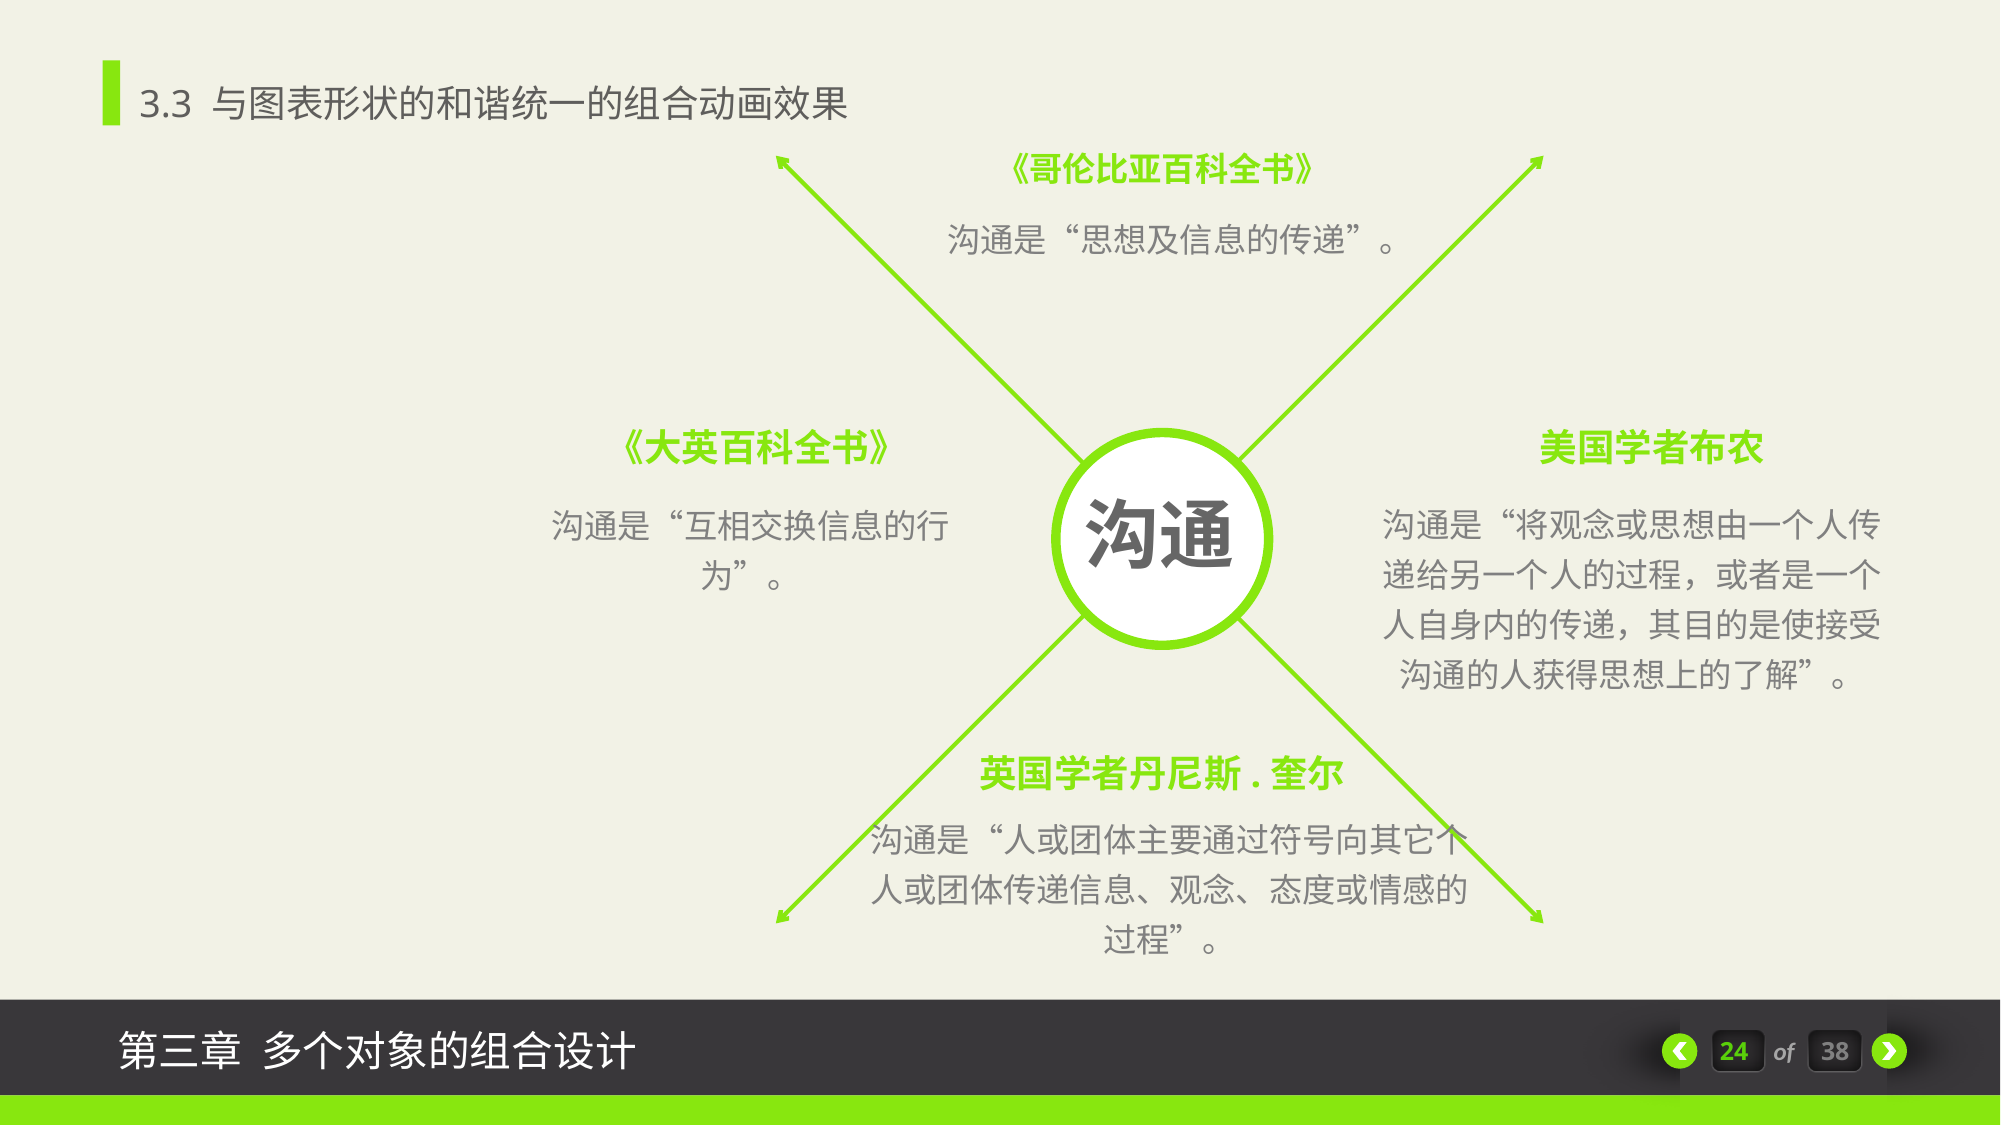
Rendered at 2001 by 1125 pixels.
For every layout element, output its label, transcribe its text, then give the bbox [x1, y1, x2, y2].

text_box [854, 742, 1485, 965]
text_box 3.3 与图表形状的和谐统一的组合动画效果 [124, 58, 954, 132]
picture [1805, 1026, 1866, 1076]
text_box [1354, 417, 1947, 705]
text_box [899, 140, 1461, 268]
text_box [504, 417, 998, 605]
picture [1567, 992, 1693, 1110]
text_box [775, 155, 1544, 924]
text_box [102, 60, 121, 126]
picture [1709, 1026, 1769, 1076]
picture [1875, 991, 2001, 1111]
